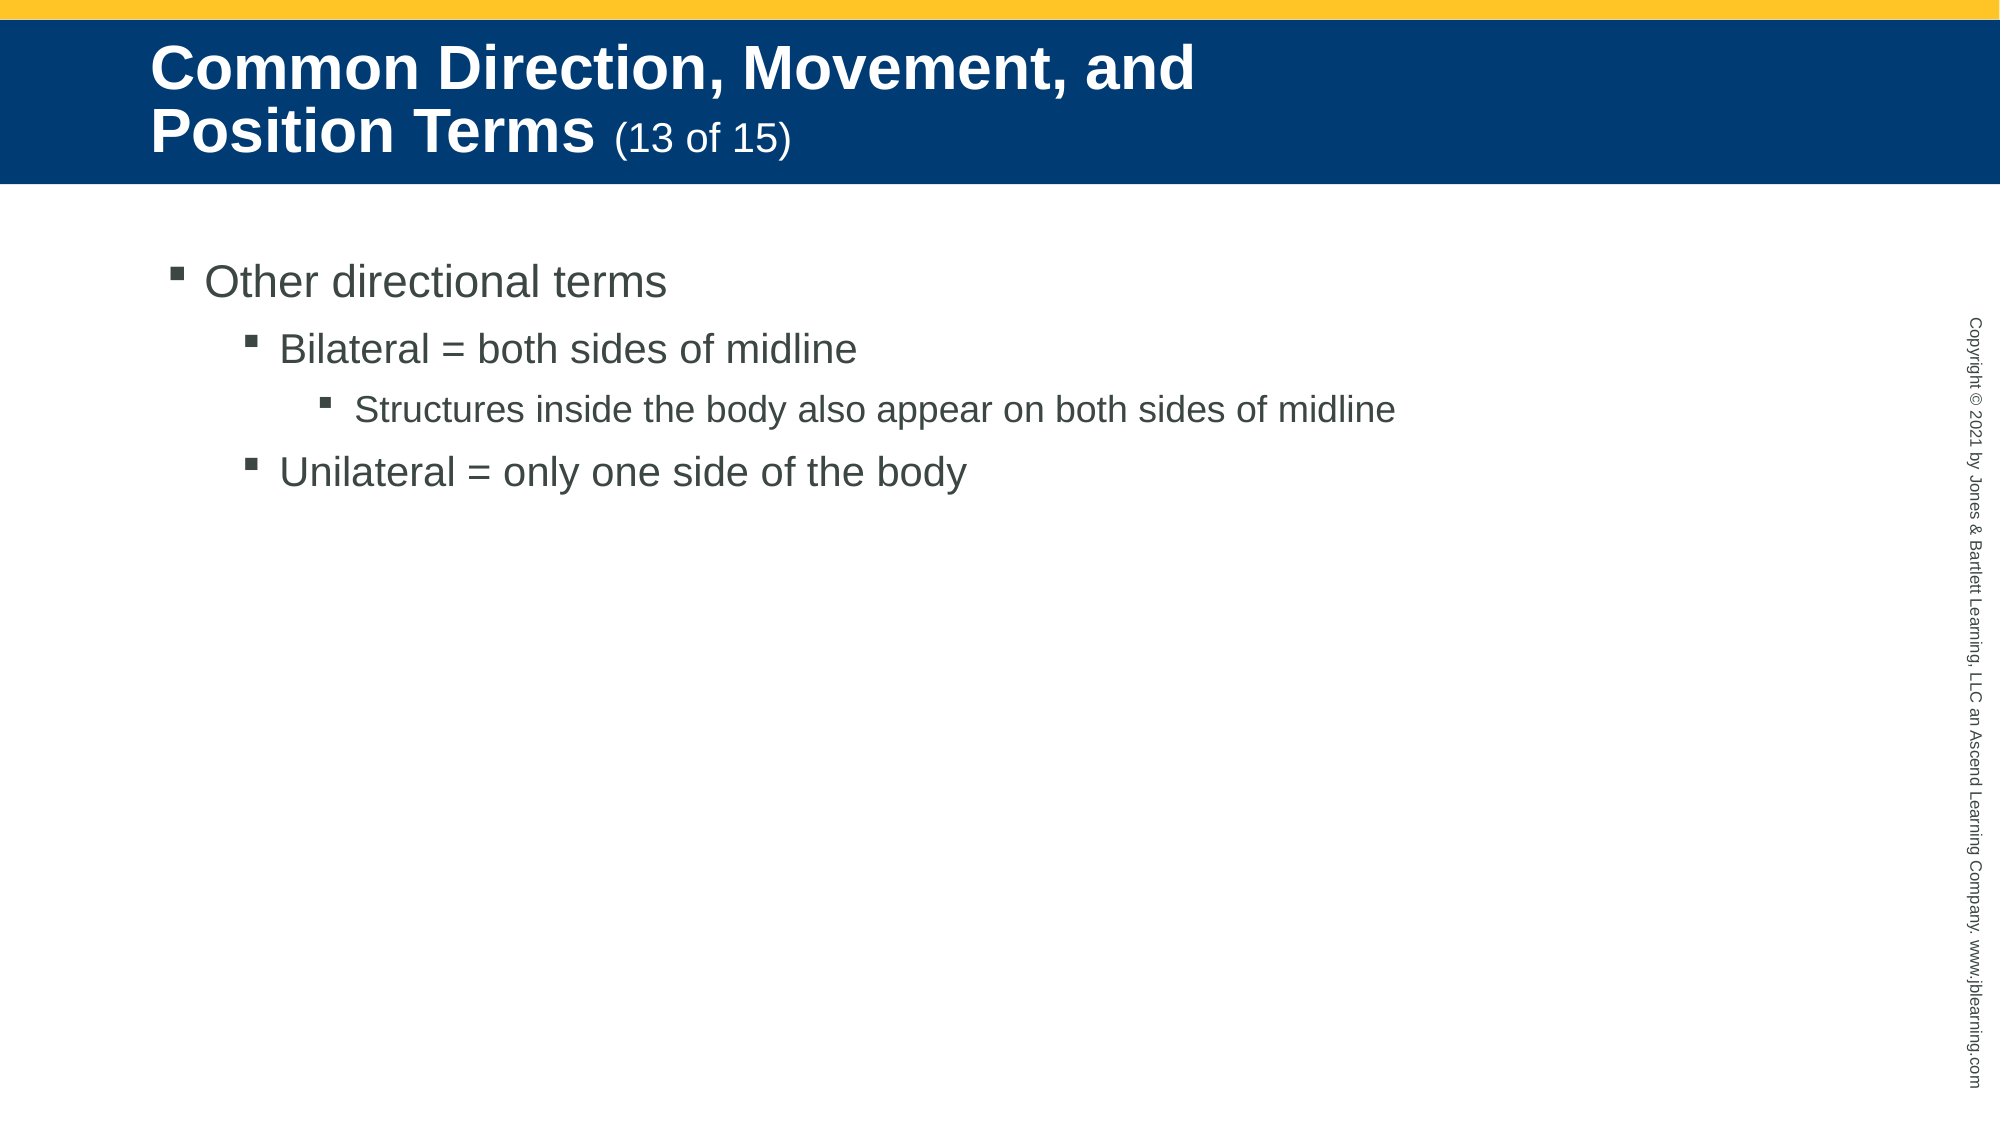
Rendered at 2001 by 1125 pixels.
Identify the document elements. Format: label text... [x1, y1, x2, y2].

list Other directional terms Bilateral = both sides of midline Structures inside the body also appear on both sides of midline Unilateral = only one side of the body [151, 244, 1840, 1016]
title Common Direction, Movement, and Position Terms (13 of 15) [0, 19, 2000, 185]
